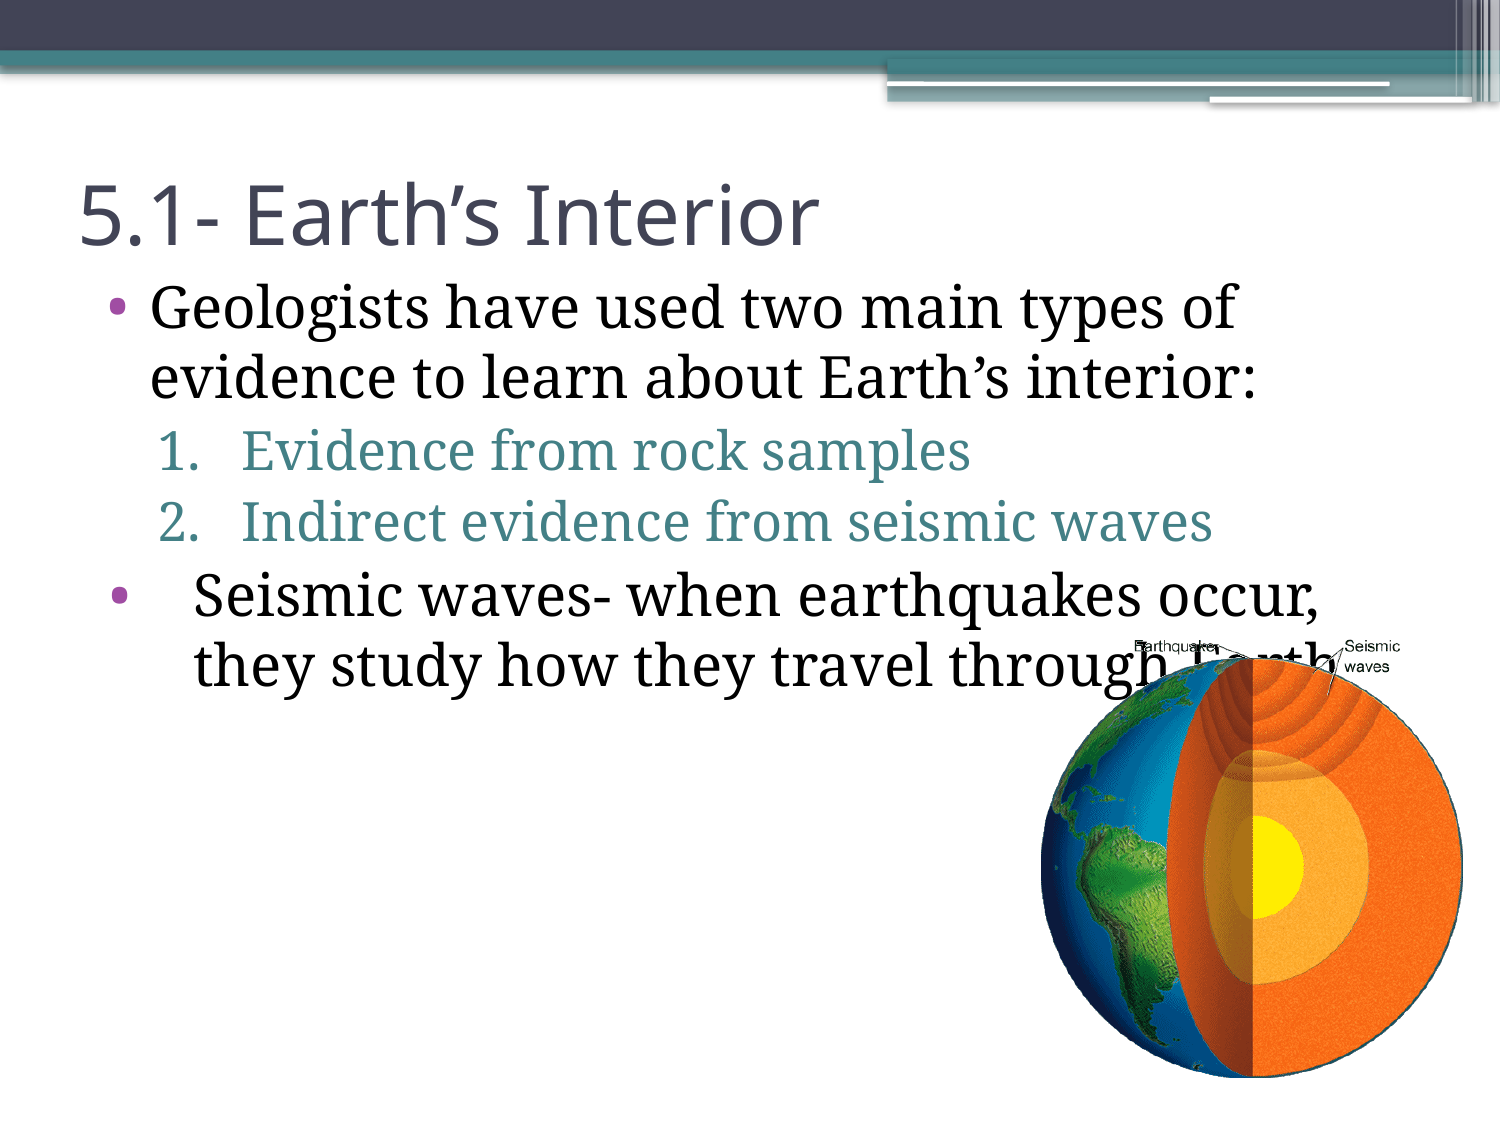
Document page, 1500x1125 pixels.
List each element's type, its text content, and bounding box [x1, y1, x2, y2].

picture [1037, 637, 1465, 1080]
list Geologists have used two main types of evidence to learn about Earth’s interior: Evidence from rock samples Indirect evidence from seismic waves Seismic waves- when earthquakes occur, they study how they travel through Earth [75, 262, 1425, 972]
title 5.1- Earth’s Interior [62, 125, 1413, 300]
